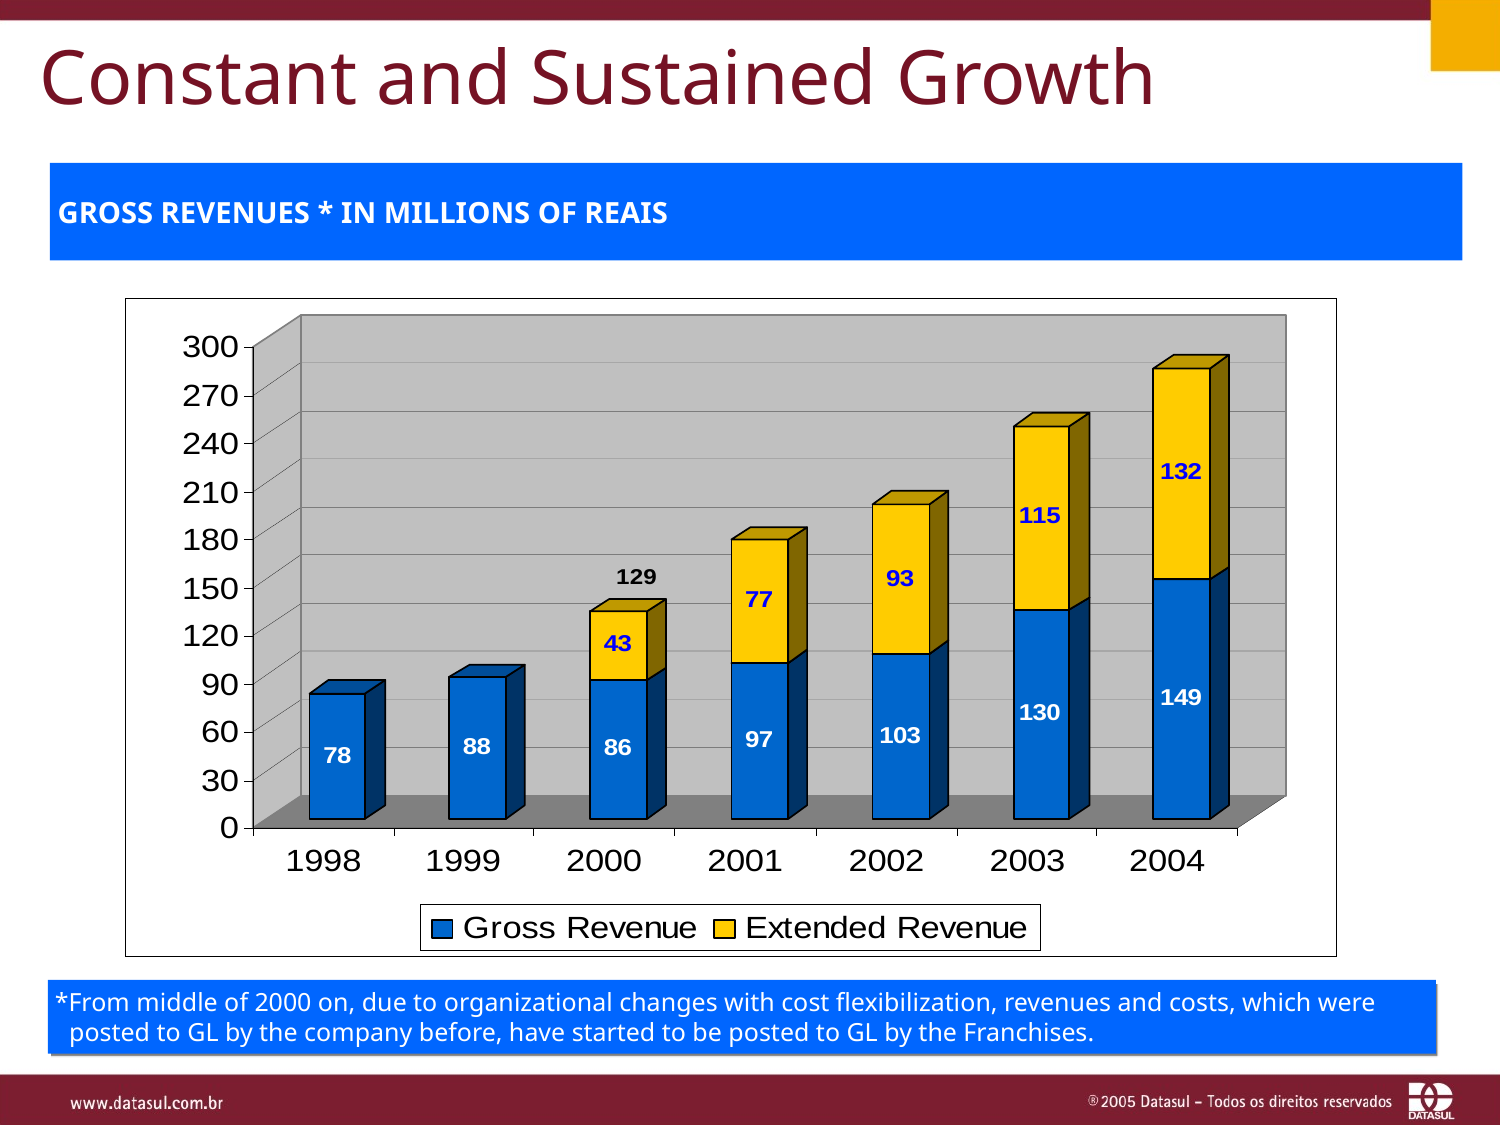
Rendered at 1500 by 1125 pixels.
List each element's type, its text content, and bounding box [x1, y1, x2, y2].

text_box GROSS REVENUES * IN MILLIONS OF REAIS [49, 162, 1463, 261]
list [116, 290, 1347, 965]
title Constant and Sustained Growth [24, 24, 1301, 126]
text_box [48, 272, 1149, 978]
picture [0, 0, 1500, 1125]
text_box *From middle of 2000 on, due to organizational changes with cost flexibilization, revenues and costs, which were posted to GL by the company before, have started to be posted to GL by the Franchises. [47, 979, 1436, 1054]
